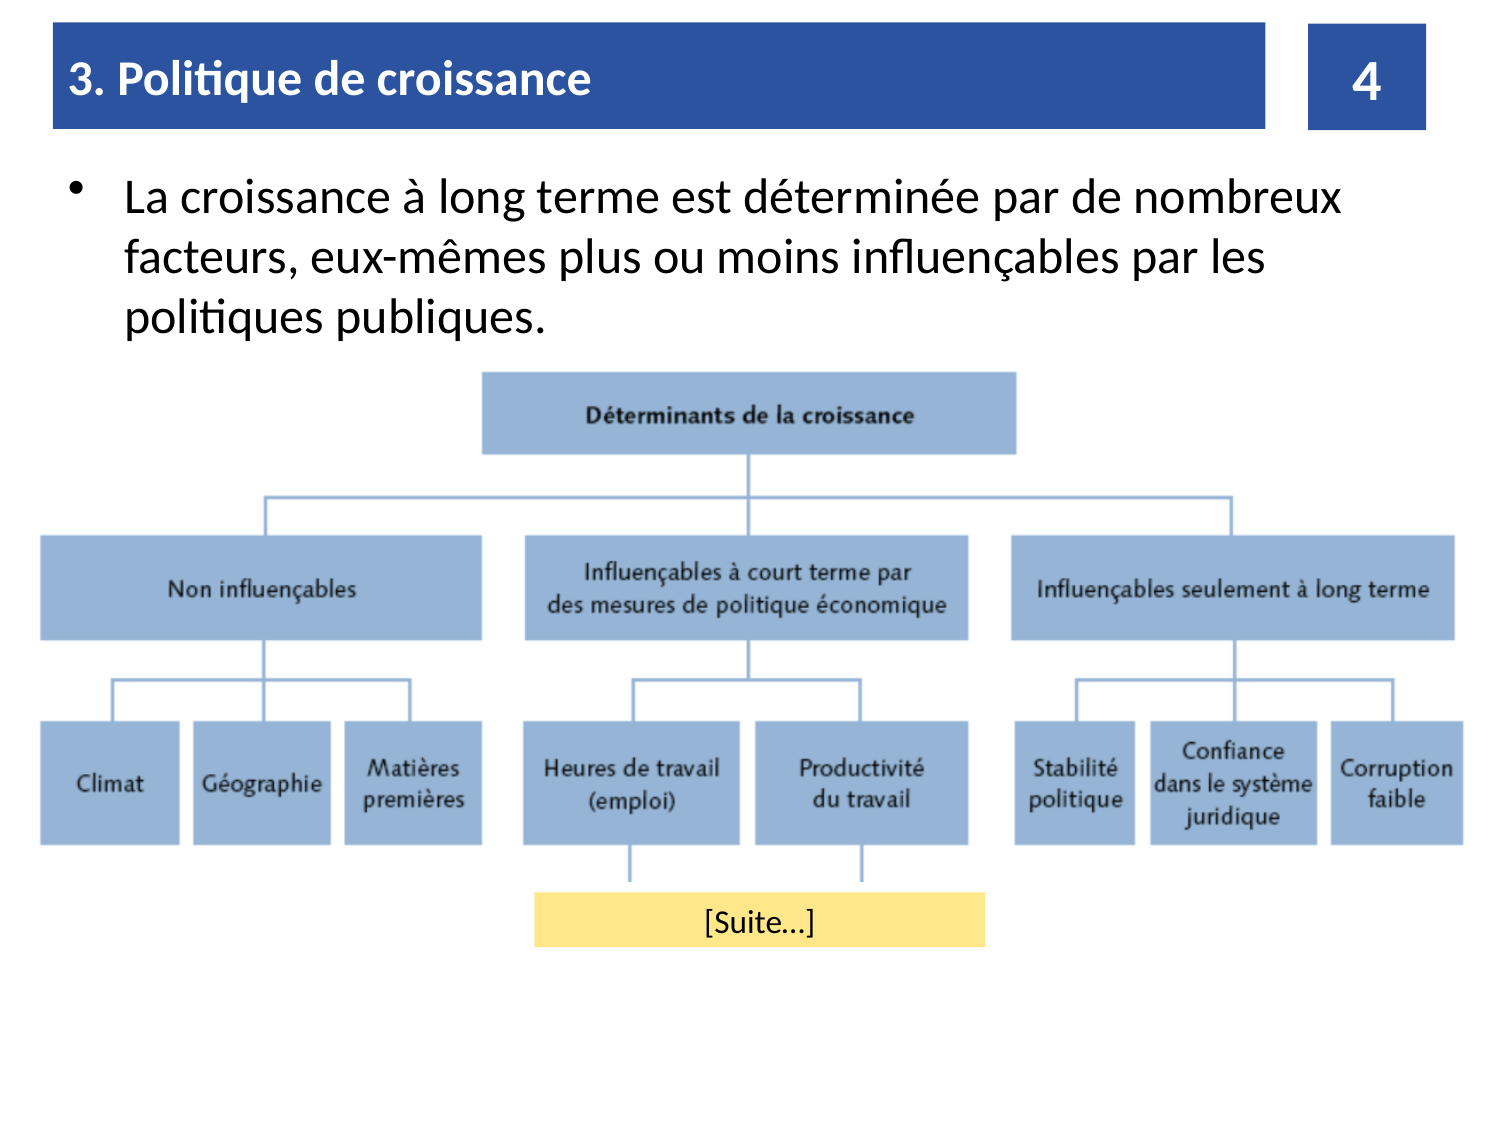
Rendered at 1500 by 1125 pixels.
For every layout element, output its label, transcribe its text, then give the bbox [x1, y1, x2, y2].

text_box 4 [1308, 23, 1427, 131]
text_box 3. Politique de croissance [52, 22, 1266, 129]
text_box La croissance à long terme est déterminée par de nombreux facteurs, eux-mêmes plus ou moins influençables par les politiques publiques. [53, 155, 1436, 342]
picture [29, 342, 1500, 882]
text_box [Suite…] [534, 892, 986, 948]
